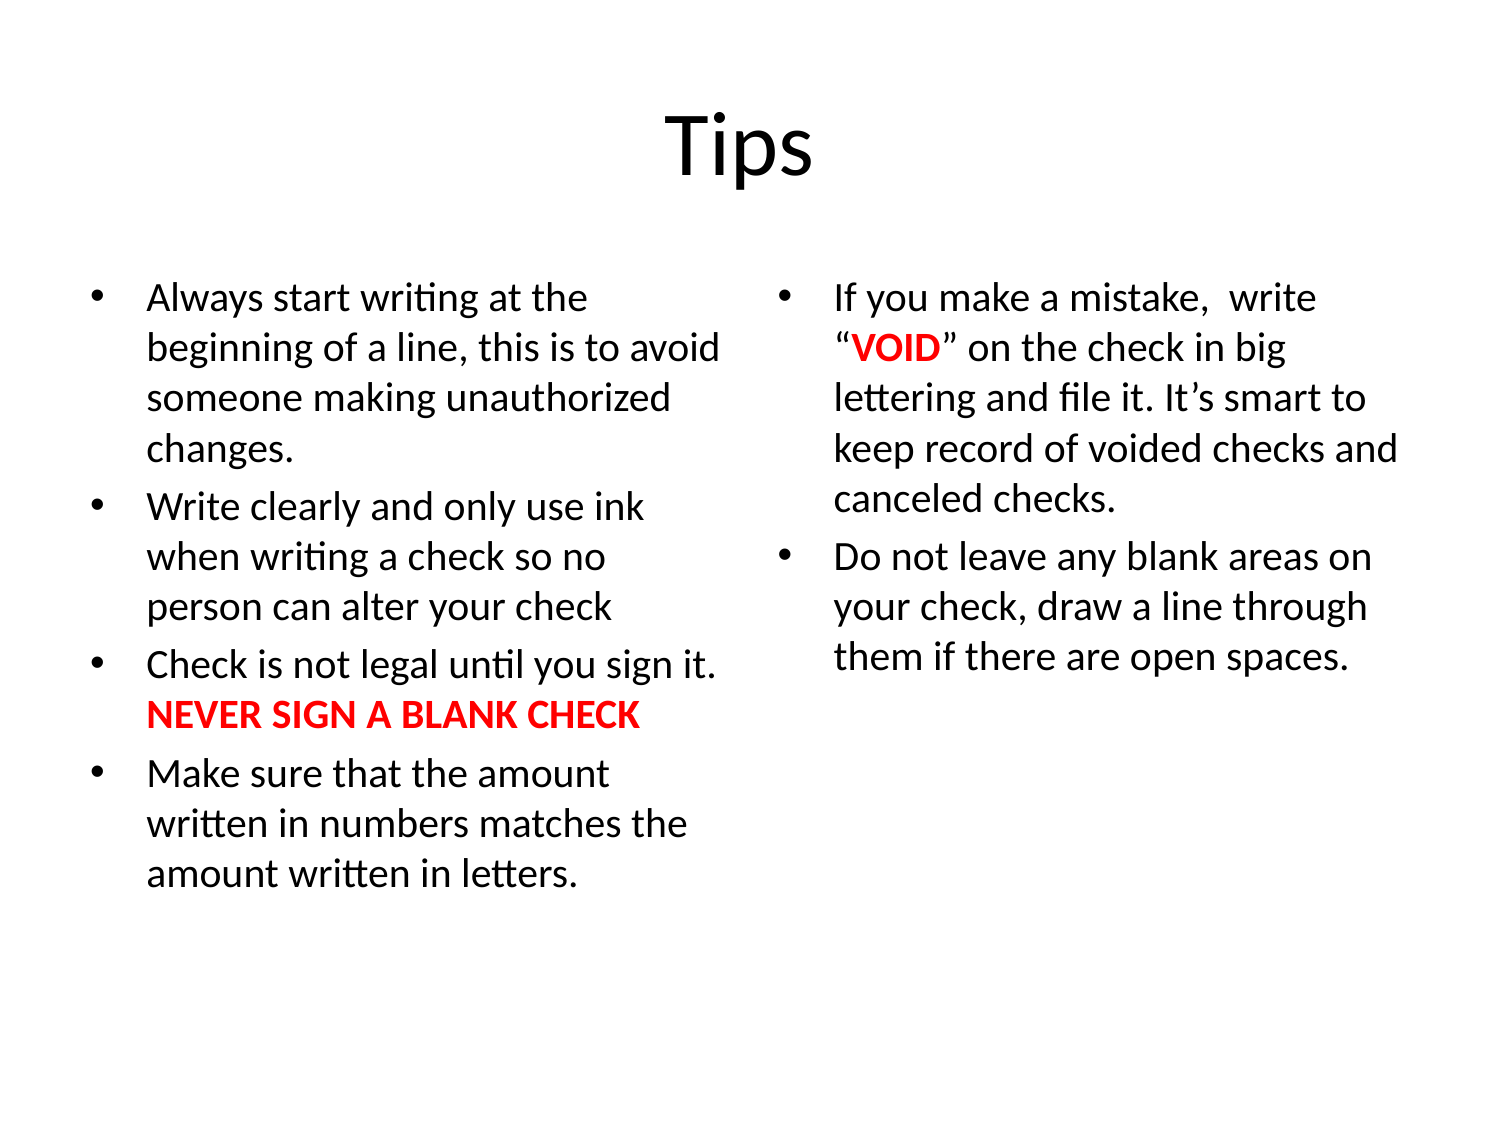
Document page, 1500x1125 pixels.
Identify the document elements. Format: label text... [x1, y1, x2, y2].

list Always start writing at the beginning of a line, this is to avoid someone making unauthorized changes. Write clearly and only use ink when writing a check so no person can alter your check Check is not legal until you sign it. NEVER SIGN A BLANK CHECK Make sure that the amount written in numbers matches the amount written in letters. [75, 262, 738, 1005]
list If you make a mistake, write “VOID” on the check in big lettering and file it. It’s smart to keep record of voided checks and canceled checks. Do not leave any blank areas on your check, draw a line through them if there are open spaces. [762, 262, 1425, 1005]
title Tips [75, 45, 1425, 233]
